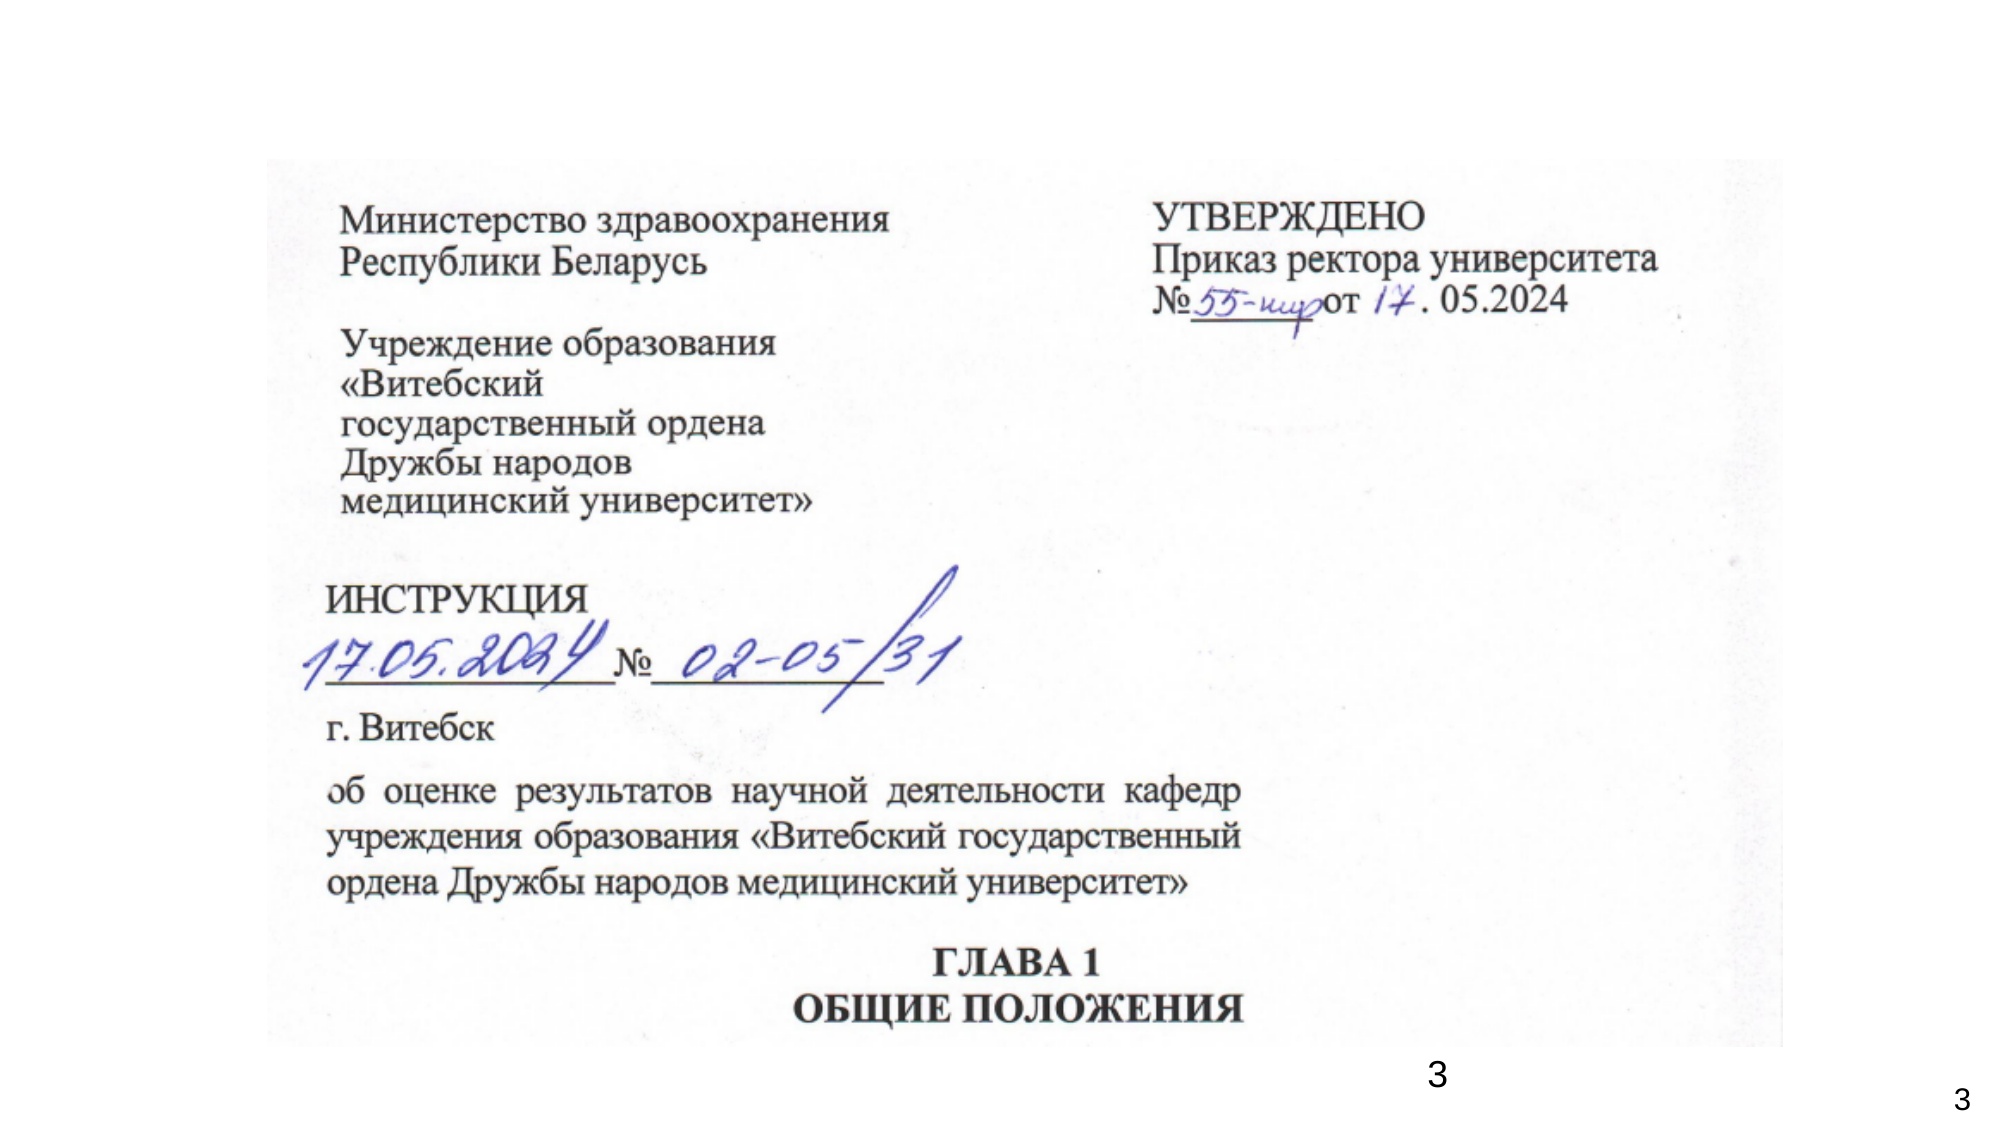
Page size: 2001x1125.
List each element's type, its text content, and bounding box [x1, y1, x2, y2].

picture [267, 159, 1783, 1047]
slide_number 3 [1412, 1042, 1863, 1103]
